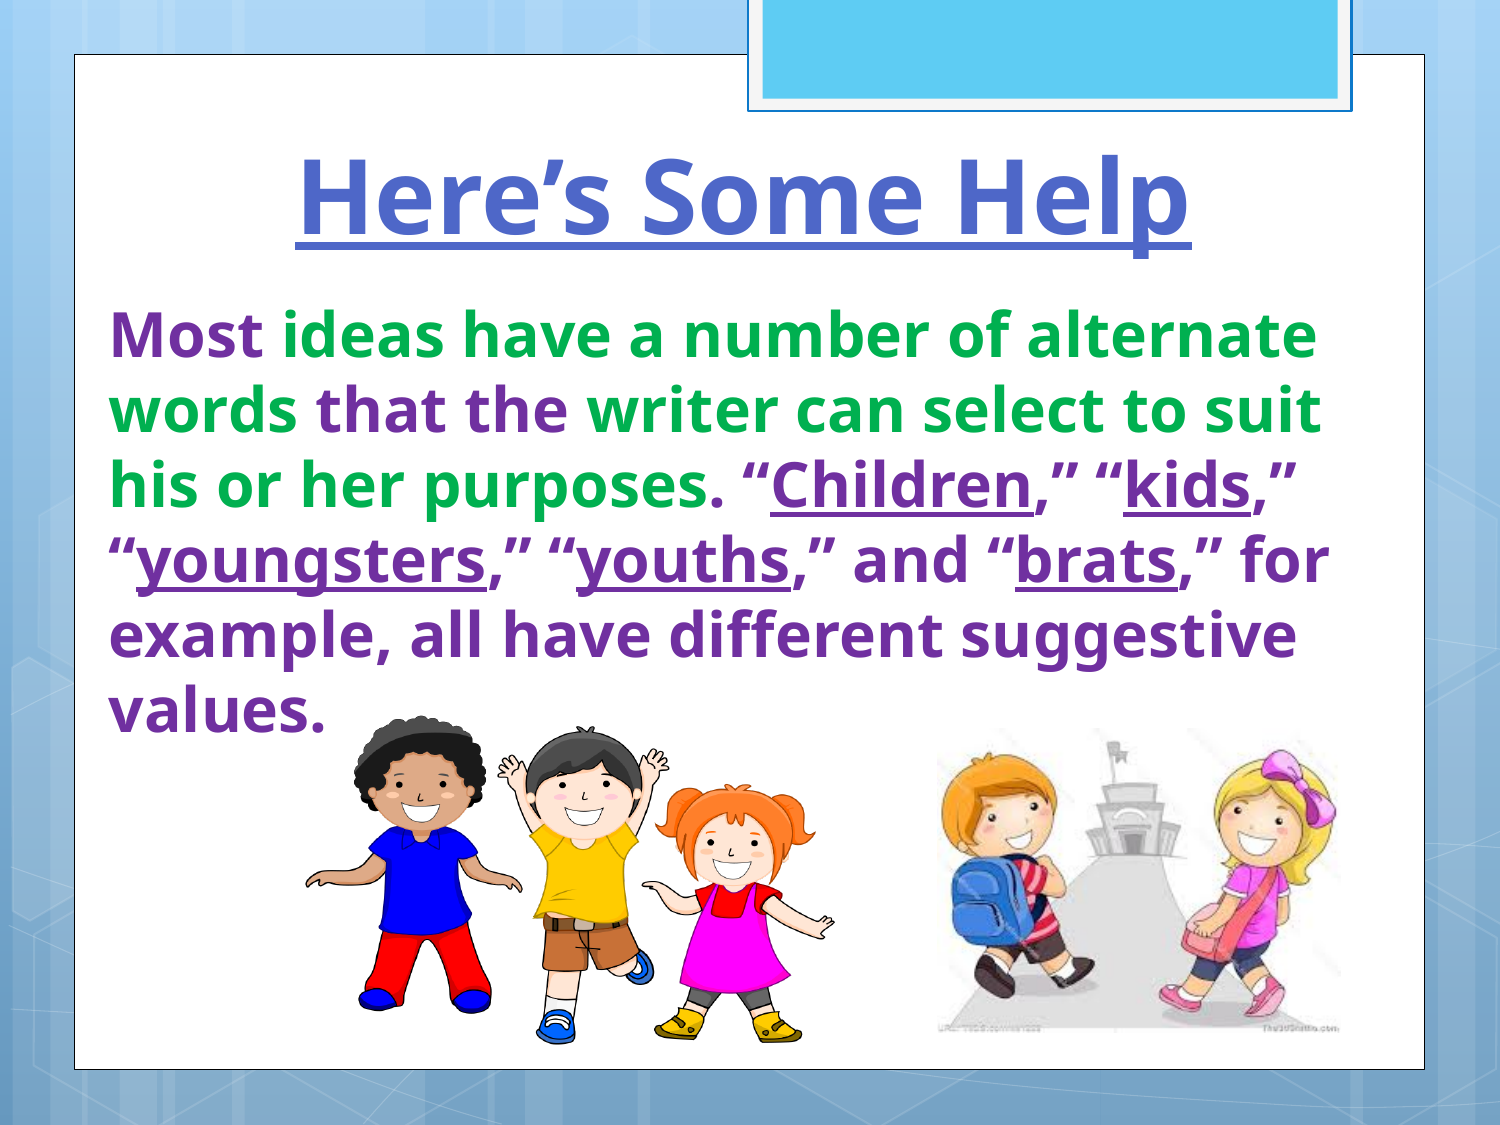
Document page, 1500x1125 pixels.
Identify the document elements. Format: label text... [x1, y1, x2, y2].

picture [299, 712, 838, 1050]
title Here’s Some Help [75, 75, 1413, 263]
list Most ideas have a number of alternate words that the writer can select to suit his or her purposes. “Children,” “kids,” “youngsters,” “youths,” and “brats,” for example, all have different suggestive values. [0, 287, 1425, 941]
picture [937, 728, 1341, 1034]
